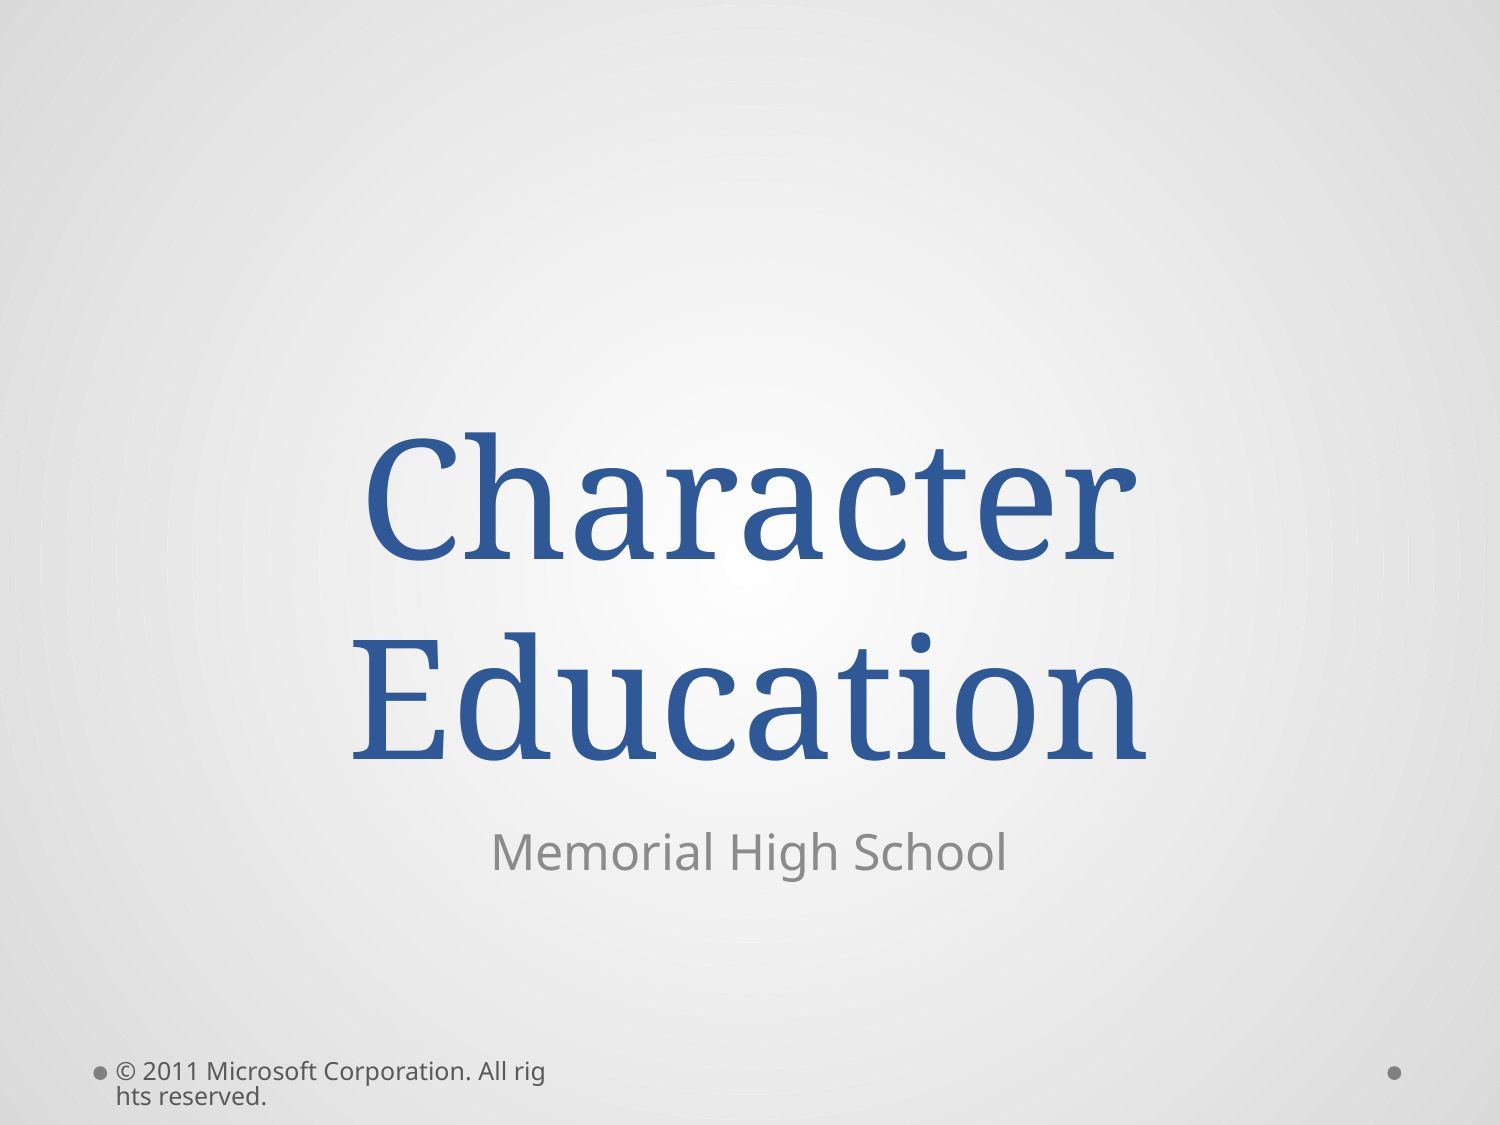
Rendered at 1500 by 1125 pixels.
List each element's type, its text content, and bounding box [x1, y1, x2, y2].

subtitle Memorial High School [225, 812, 1275, 1013]
title Character Education [112, 99, 1388, 800]
footer © 2011 Microsoft Corporation. All rights reserved. [108, 1042, 576, 1103]
